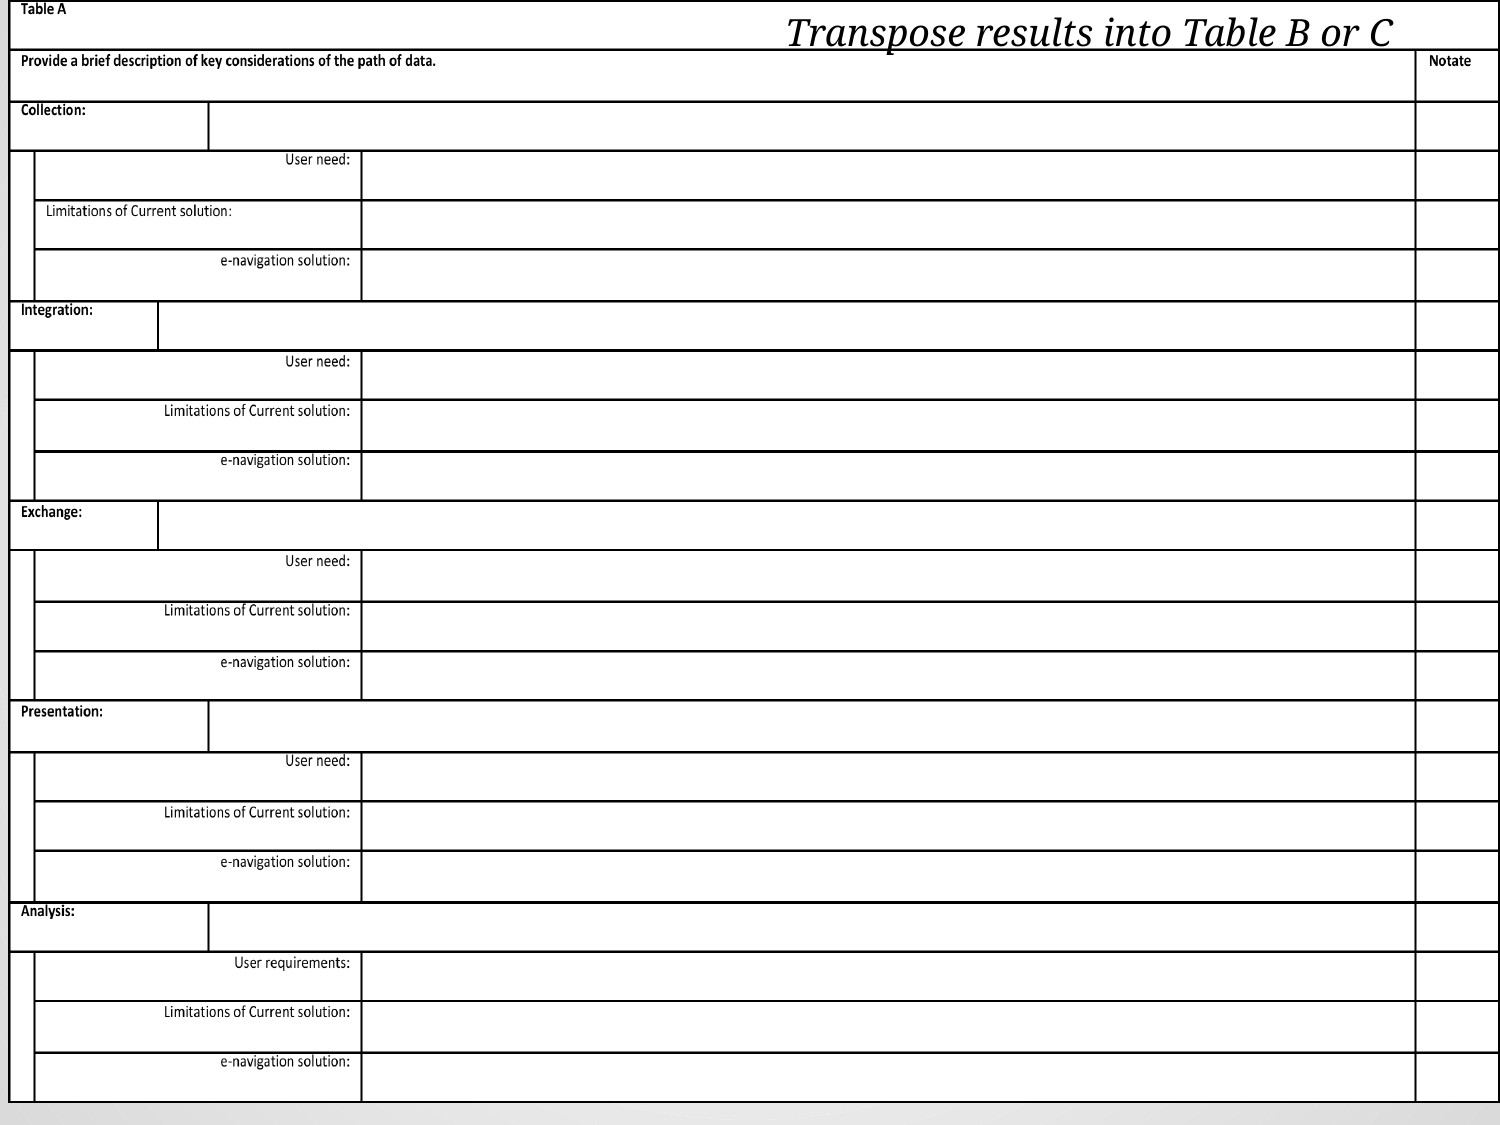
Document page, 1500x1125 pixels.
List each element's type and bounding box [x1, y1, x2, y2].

text_box [8, 0, 1500, 1103]
